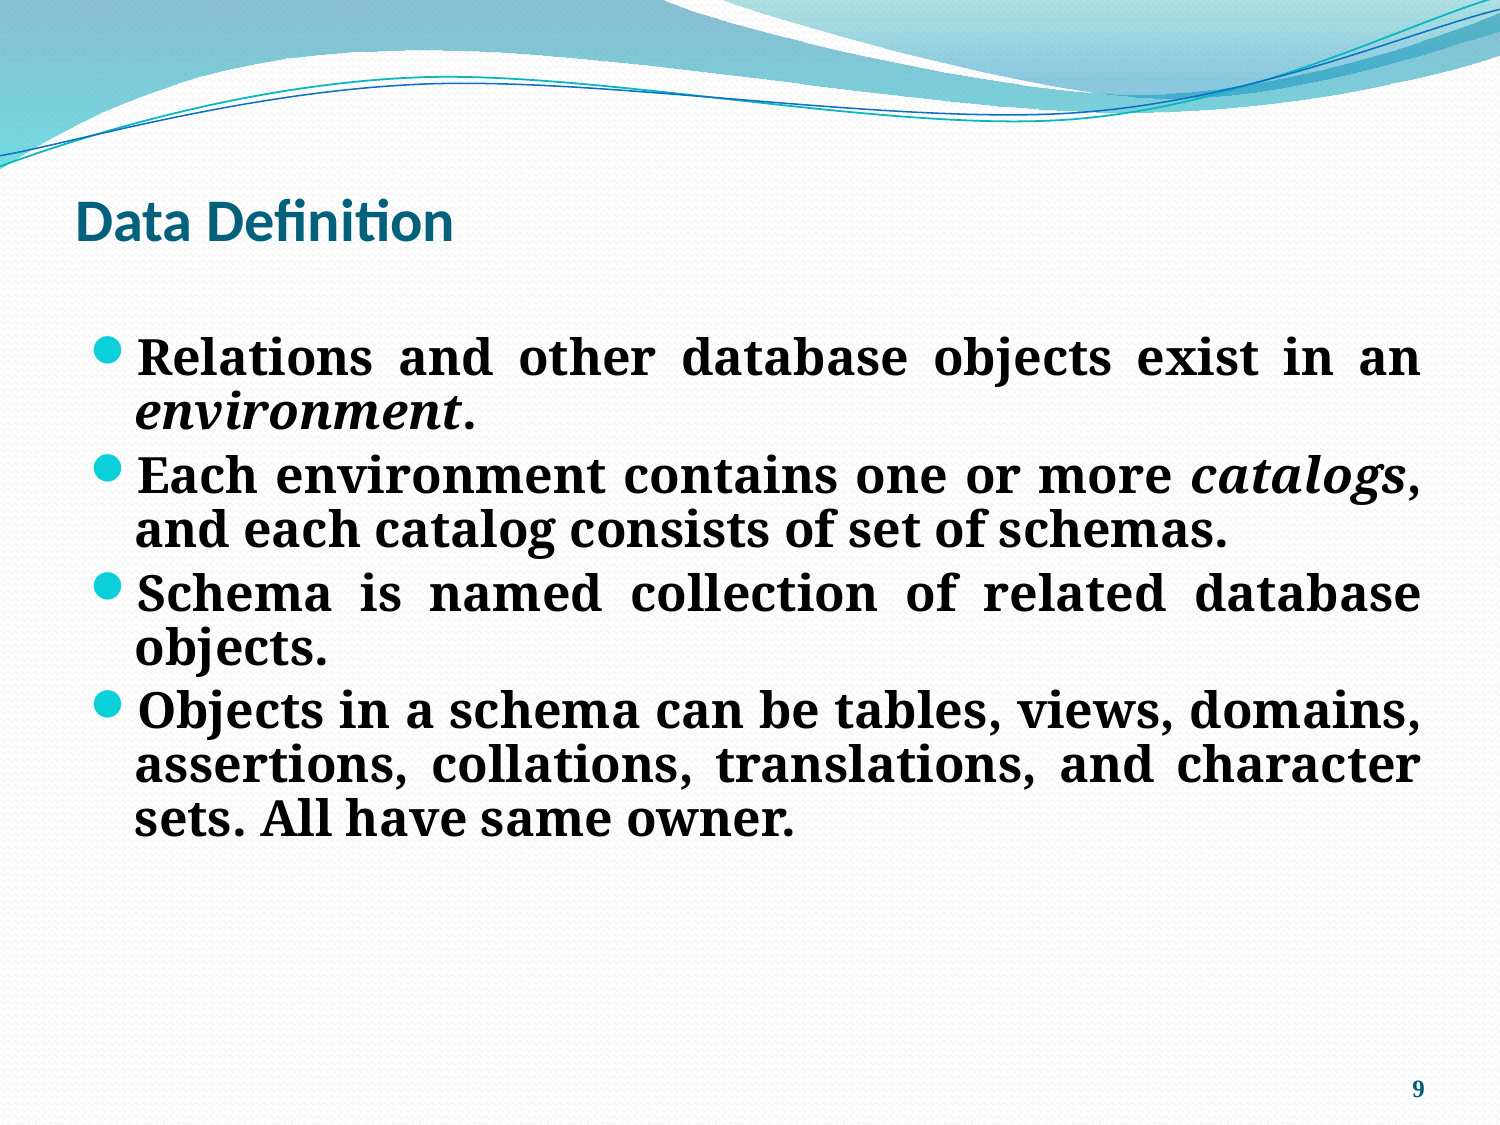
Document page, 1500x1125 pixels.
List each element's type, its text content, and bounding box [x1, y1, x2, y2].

list Relations and other database objects exist in an environment. Each environment contains one or more catalogs, and each catalog consists of set of schemas. Schema is named collection of related database objects. Objects in a schema can be tables, views, domains, assertions, collations, translations, and character sets. All have same owner. [75, 324, 1438, 1000]
slide_number 9 [1299, 1042, 1425, 1103]
title Data Definition [75, 66, 1425, 254]
